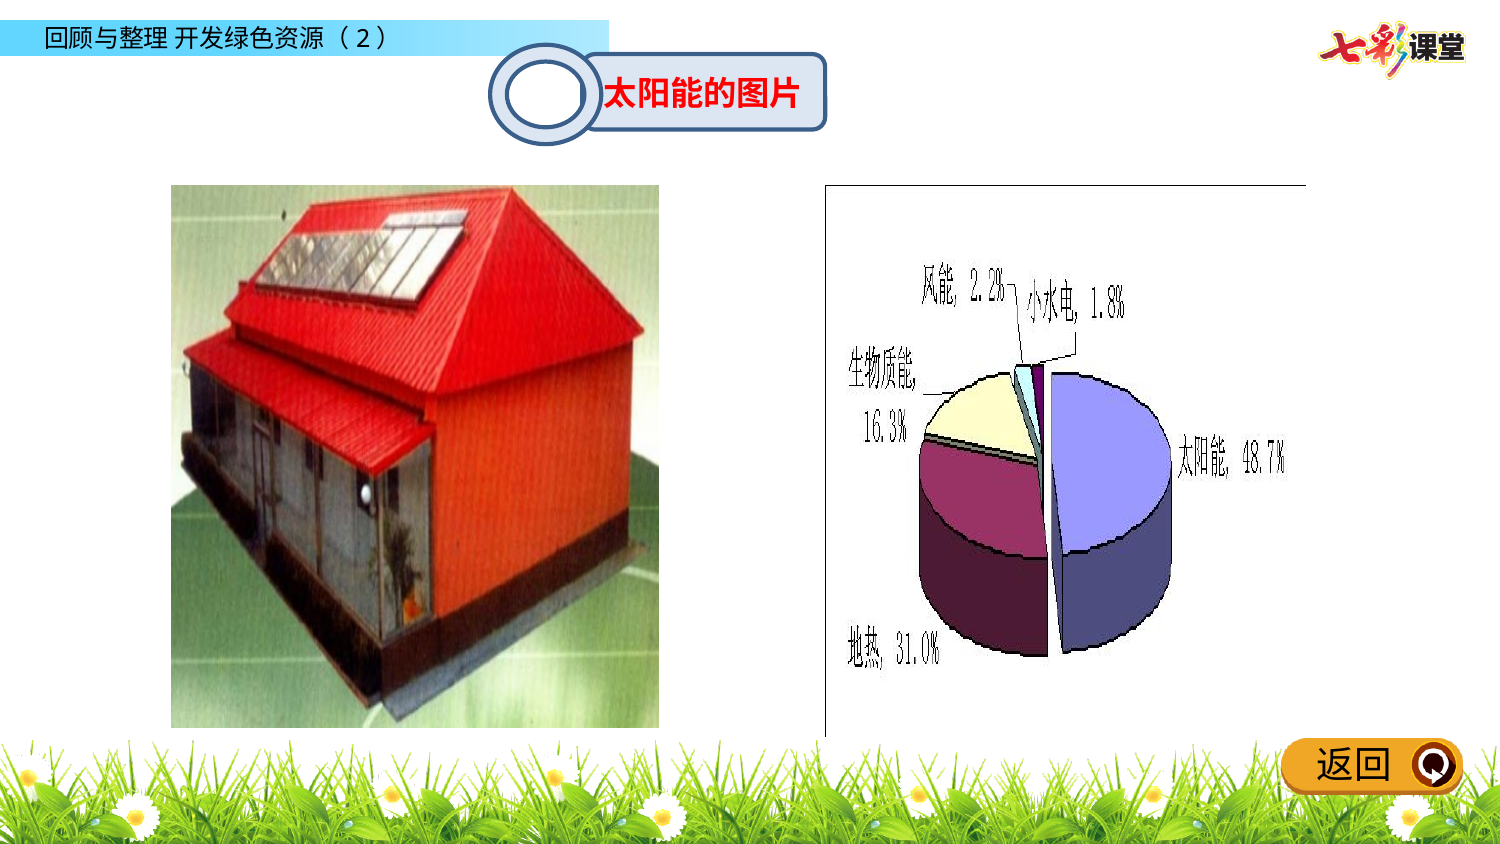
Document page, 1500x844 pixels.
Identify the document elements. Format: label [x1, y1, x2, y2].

picture [0, 740, 1500, 844]
picture [1316, 20, 1468, 80]
text_box [1281, 733, 1464, 795]
picture [825, 185, 1306, 737]
picture [170, 185, 659, 729]
text_box [489, 44, 826, 145]
